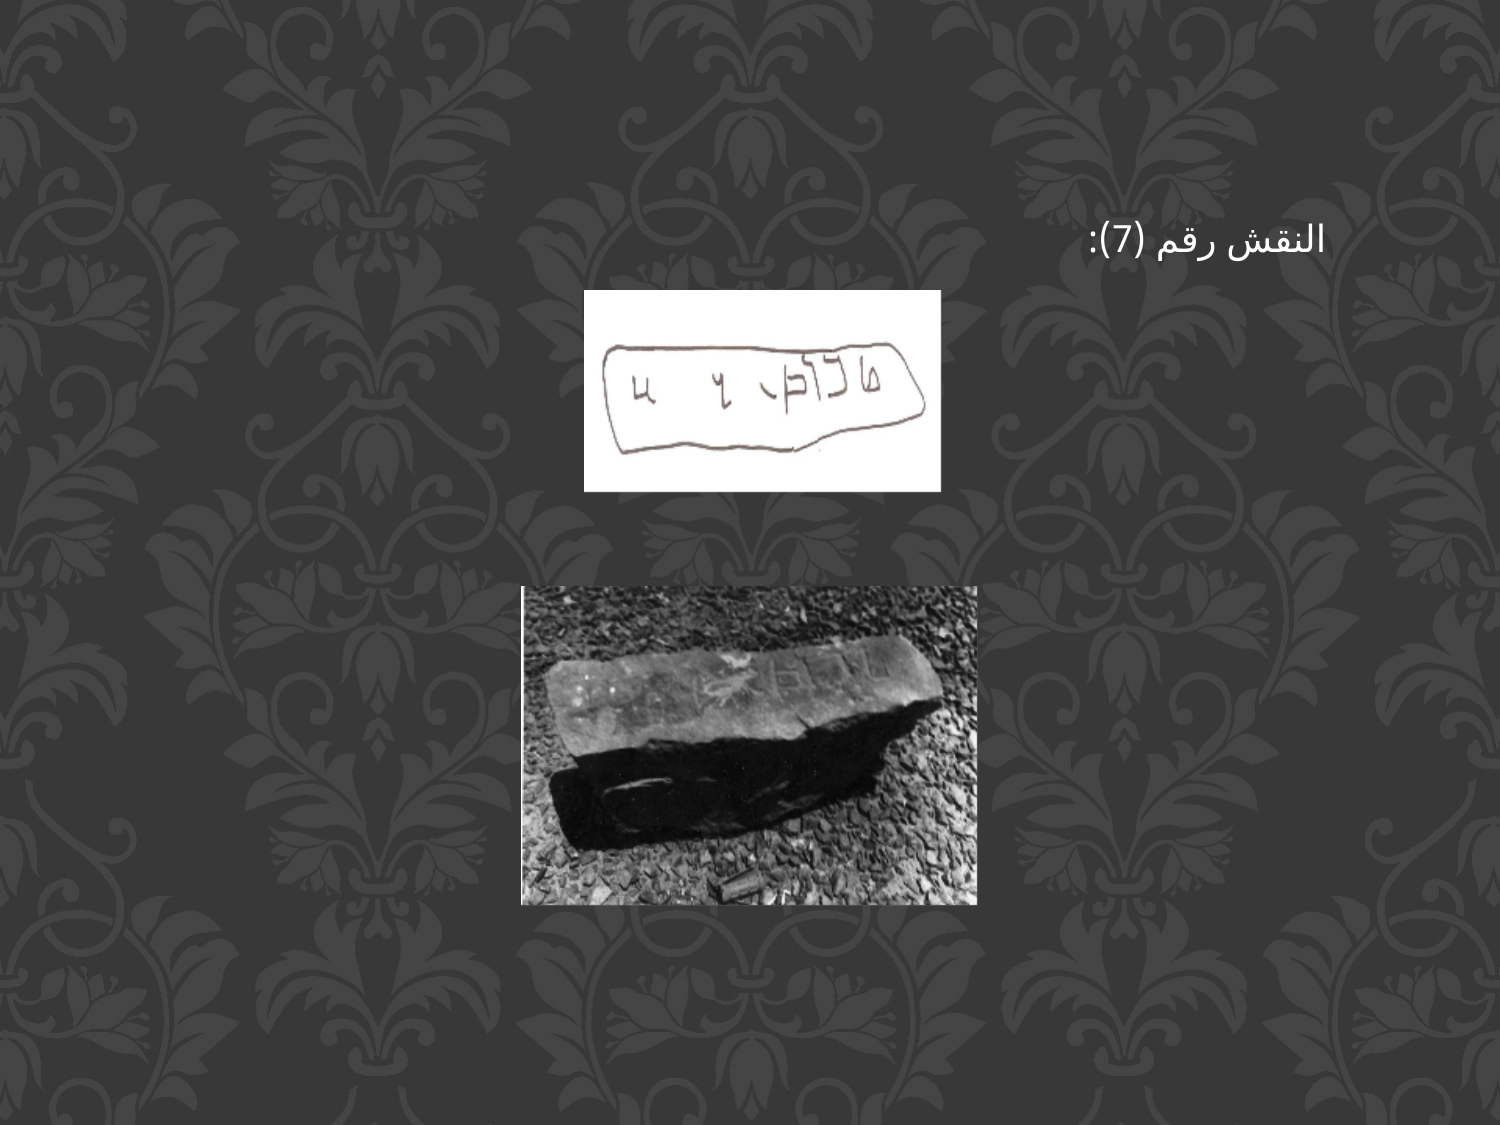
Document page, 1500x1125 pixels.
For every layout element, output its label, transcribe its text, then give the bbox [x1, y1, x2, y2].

picture [584, 290, 943, 495]
text_box النقش رقم (7): [1011, 208, 1342, 268]
picture [520, 585, 980, 907]
